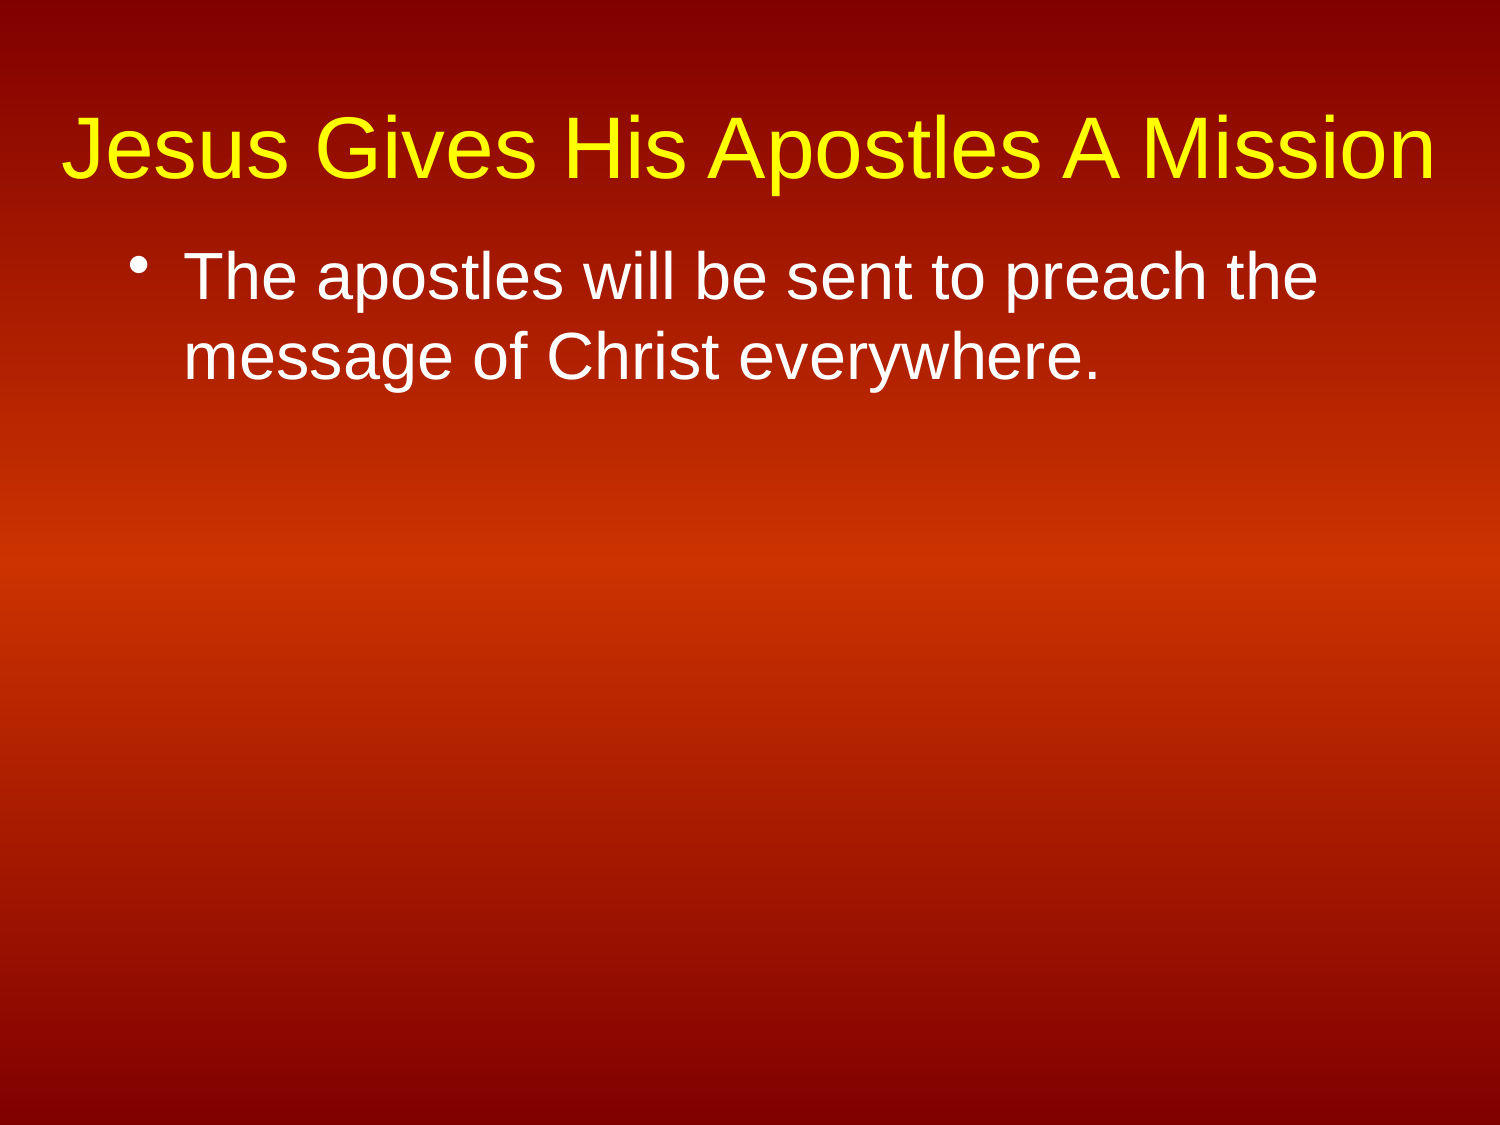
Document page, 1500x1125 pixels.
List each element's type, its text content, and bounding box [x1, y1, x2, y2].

title Jesus Gives His Apostles A Mission [37, 50, 1463, 238]
list The apostles will be sent to preach the message of Christ everywhere. [112, 224, 1463, 1125]
